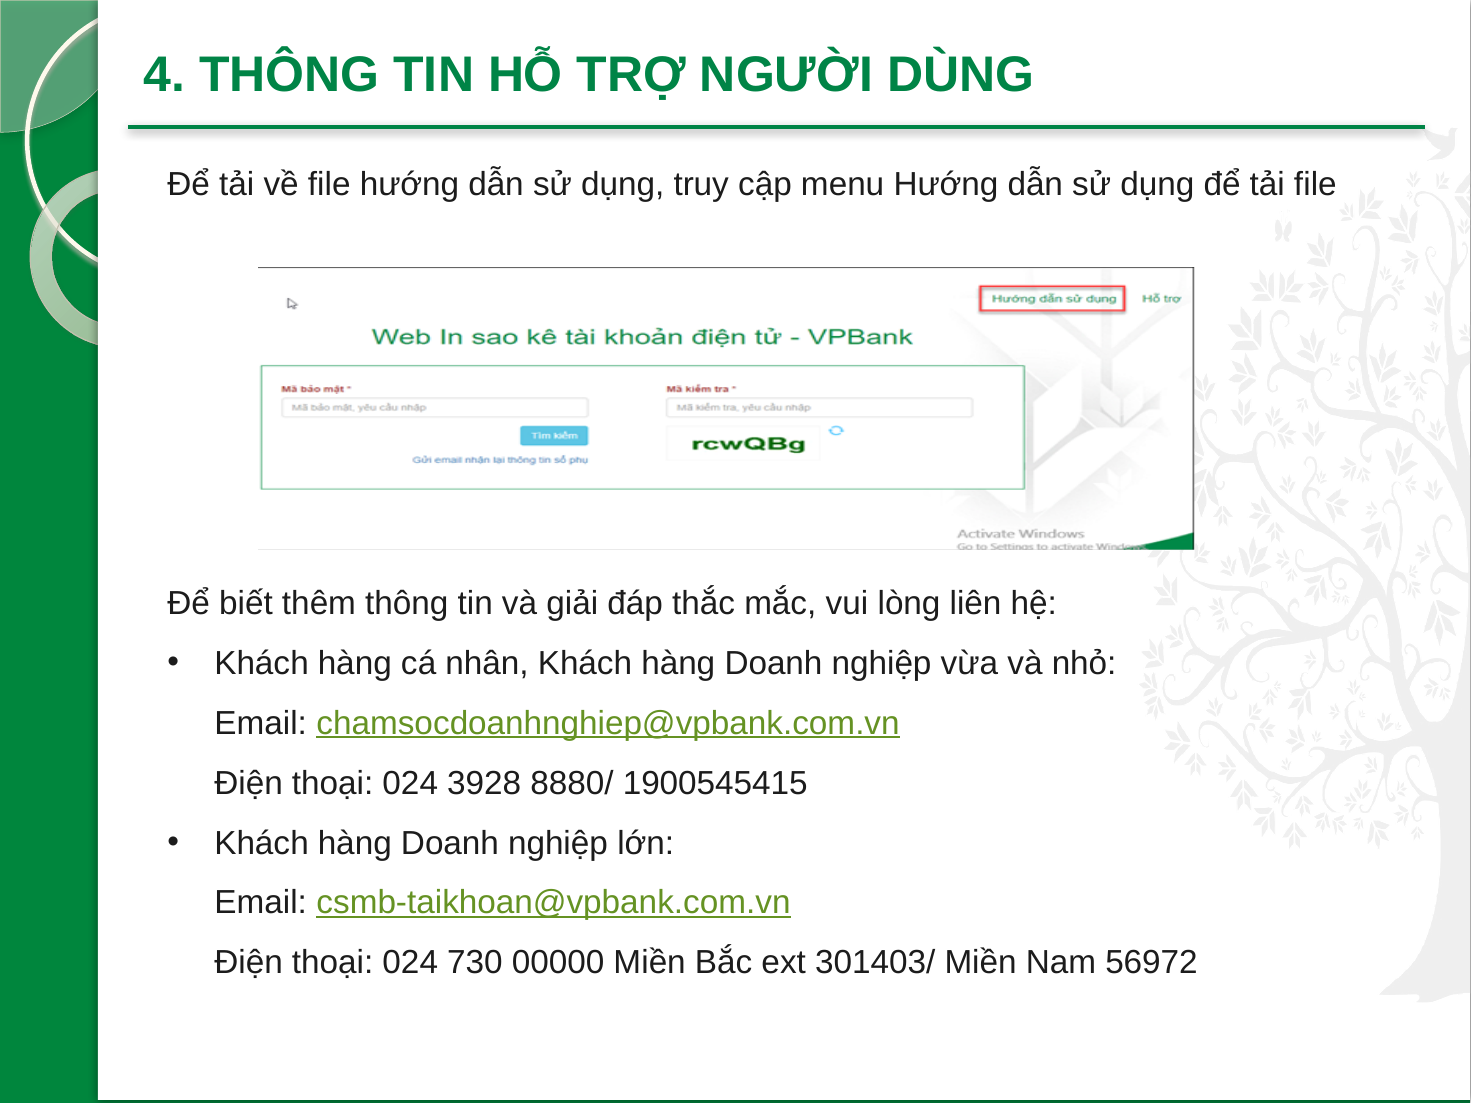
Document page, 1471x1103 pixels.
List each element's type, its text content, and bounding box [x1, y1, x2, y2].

text_box Để tải về file hướng dẫn sử dụng, truy cập menu Hướng dẫn sử dụng để tải file Để biết thêm thông tin và giải đáp thắc mắc, vui lòng liên hệ: Khách hàng cá nhân, Khách hàng Doanh nghiệp vừa và nhỏ: Email: chamsocdoanhnghiep@vpbank.com.vn Điện thoại: 024 3928 8880/ 1900545415 Khách hàng Doanh nghiệp lớn: Email: csmb-taikhoan@vpbank.com.vn Điện thoại: 024 730 00000 Miền Bắc ext 301403/ Miền Nam 56972 [152, 154, 1401, 988]
list 4. THÔNG TIN HỖ TRỢ NGƯỜI DÙNG [128, 34, 1377, 123]
picture [258, 267, 1196, 551]
